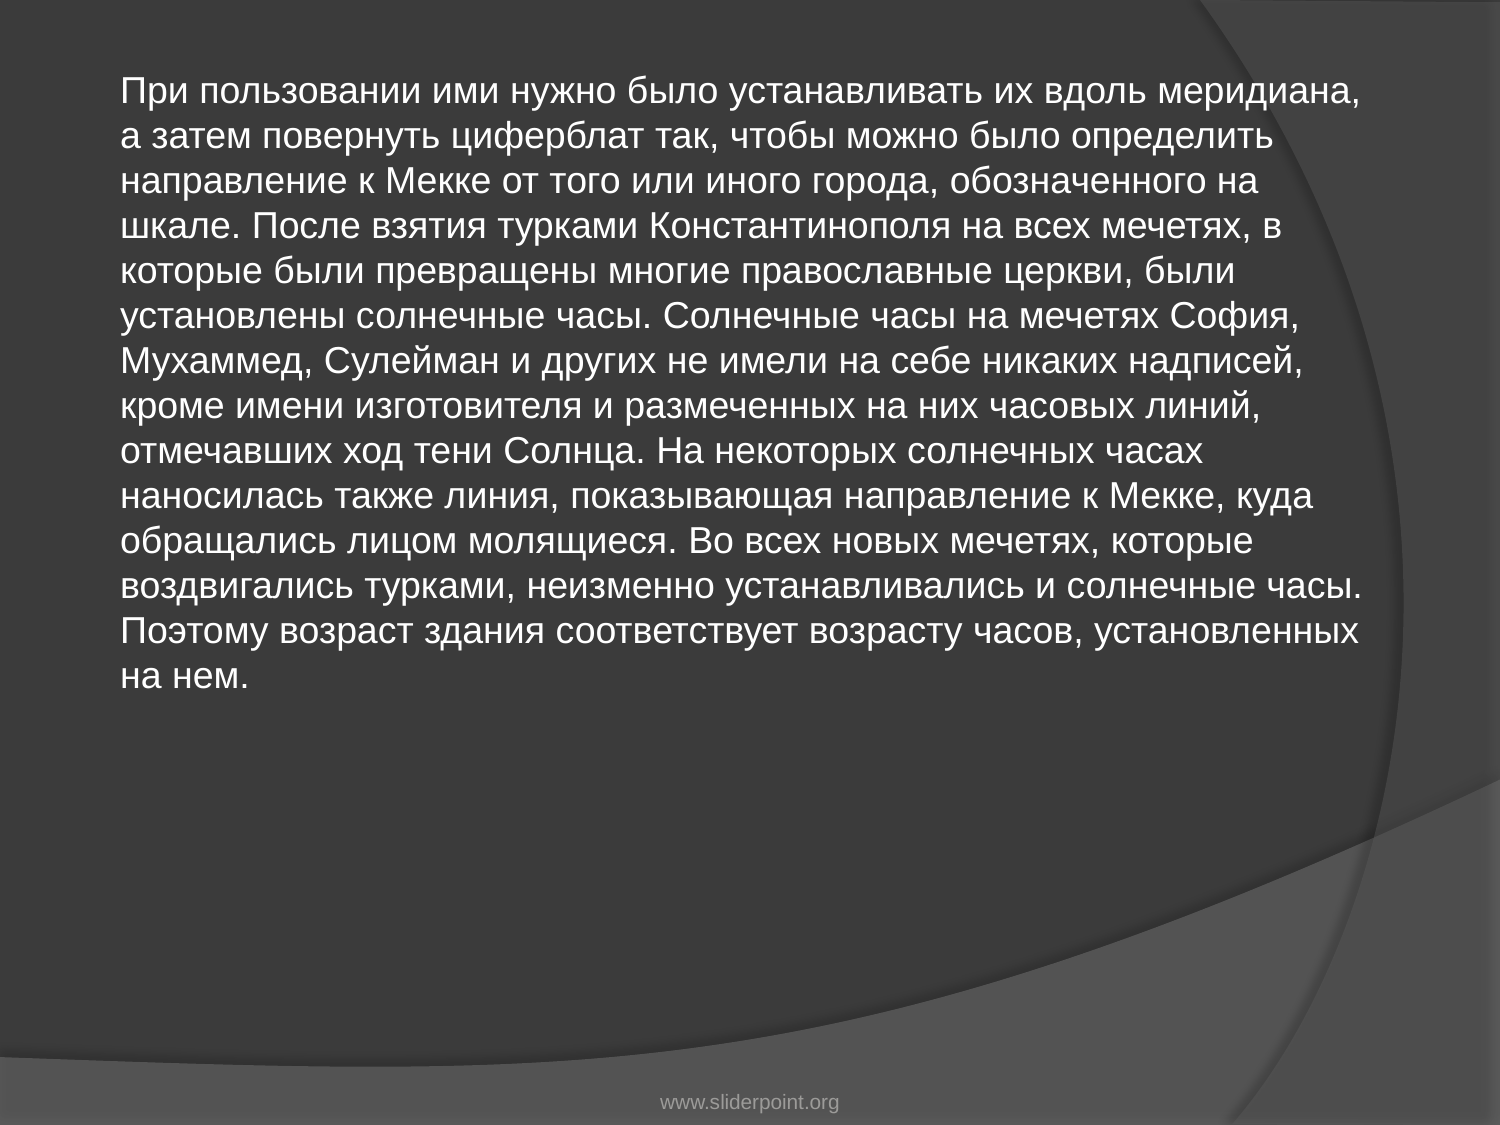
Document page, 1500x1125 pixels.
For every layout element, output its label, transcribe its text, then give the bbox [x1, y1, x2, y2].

footer www.sliderpoint.org [512, 1053, 988, 1114]
text_box При пользовании ими нужно было устанавливать их вдоль меридиана, а затем повернуть циферблат так, чтобы можно было определить направление к Мекке от того или иного города, обозначенного на шкале. После взятия турками Константинополя на всех мечетях, в которые были превращены многие православные церкви, были установлены солнечные часы. Солнечные часы на мечетях София, Мухаммед, Сулейман и других не имели на себе никаких надписей, кроме имени изготовителя и размеченных на них часовых линий, отмечавших ход тени Солнца. На некоторых солнечных часах наносилась также линия, показывающая направление к Мекке, куда обращались лицом молящиеся. Во всех новых мечетях, которые воздвигались турками, неизменно устанавливались и солнечные часы. Поэтому возраст здания соответствует возрасту часов, установленных на нем. [105, 58, 1383, 704]
